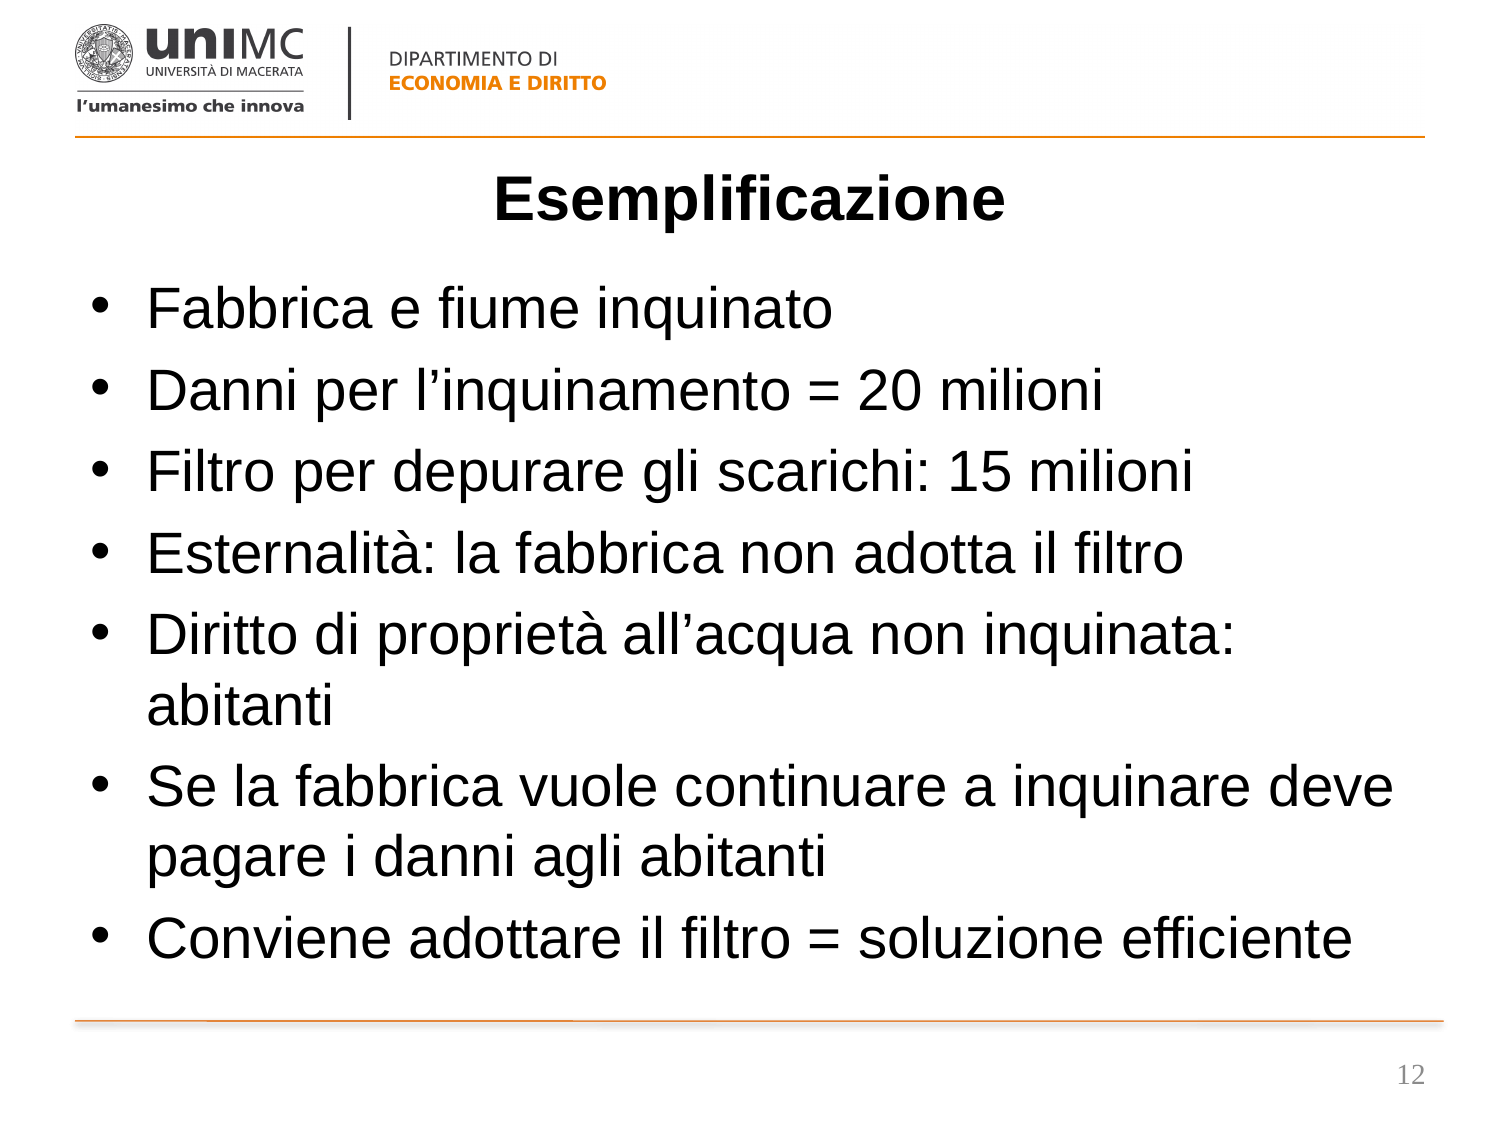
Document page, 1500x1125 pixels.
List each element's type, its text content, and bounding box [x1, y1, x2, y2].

slide_number 12 [1091, 1042, 1442, 1103]
list Fabbrica e fiume inquinato Danni per l’inquinamento = 20 milioni Filtro per depurare gli scarichi: 15 milioni Esternalità: la fabbrica non adotta il filtro Diritto di proprietà all’acqua non inquinata: abitanti Se la fabbrica vuole continuare a inquinare deve pagare i danni agli abitanti Conviene adottare il filtro = soluzione efficiente [75, 262, 1425, 1005]
title Esemplificazione [75, 149, 1425, 241]
picture [75, 24, 1425, 138]
